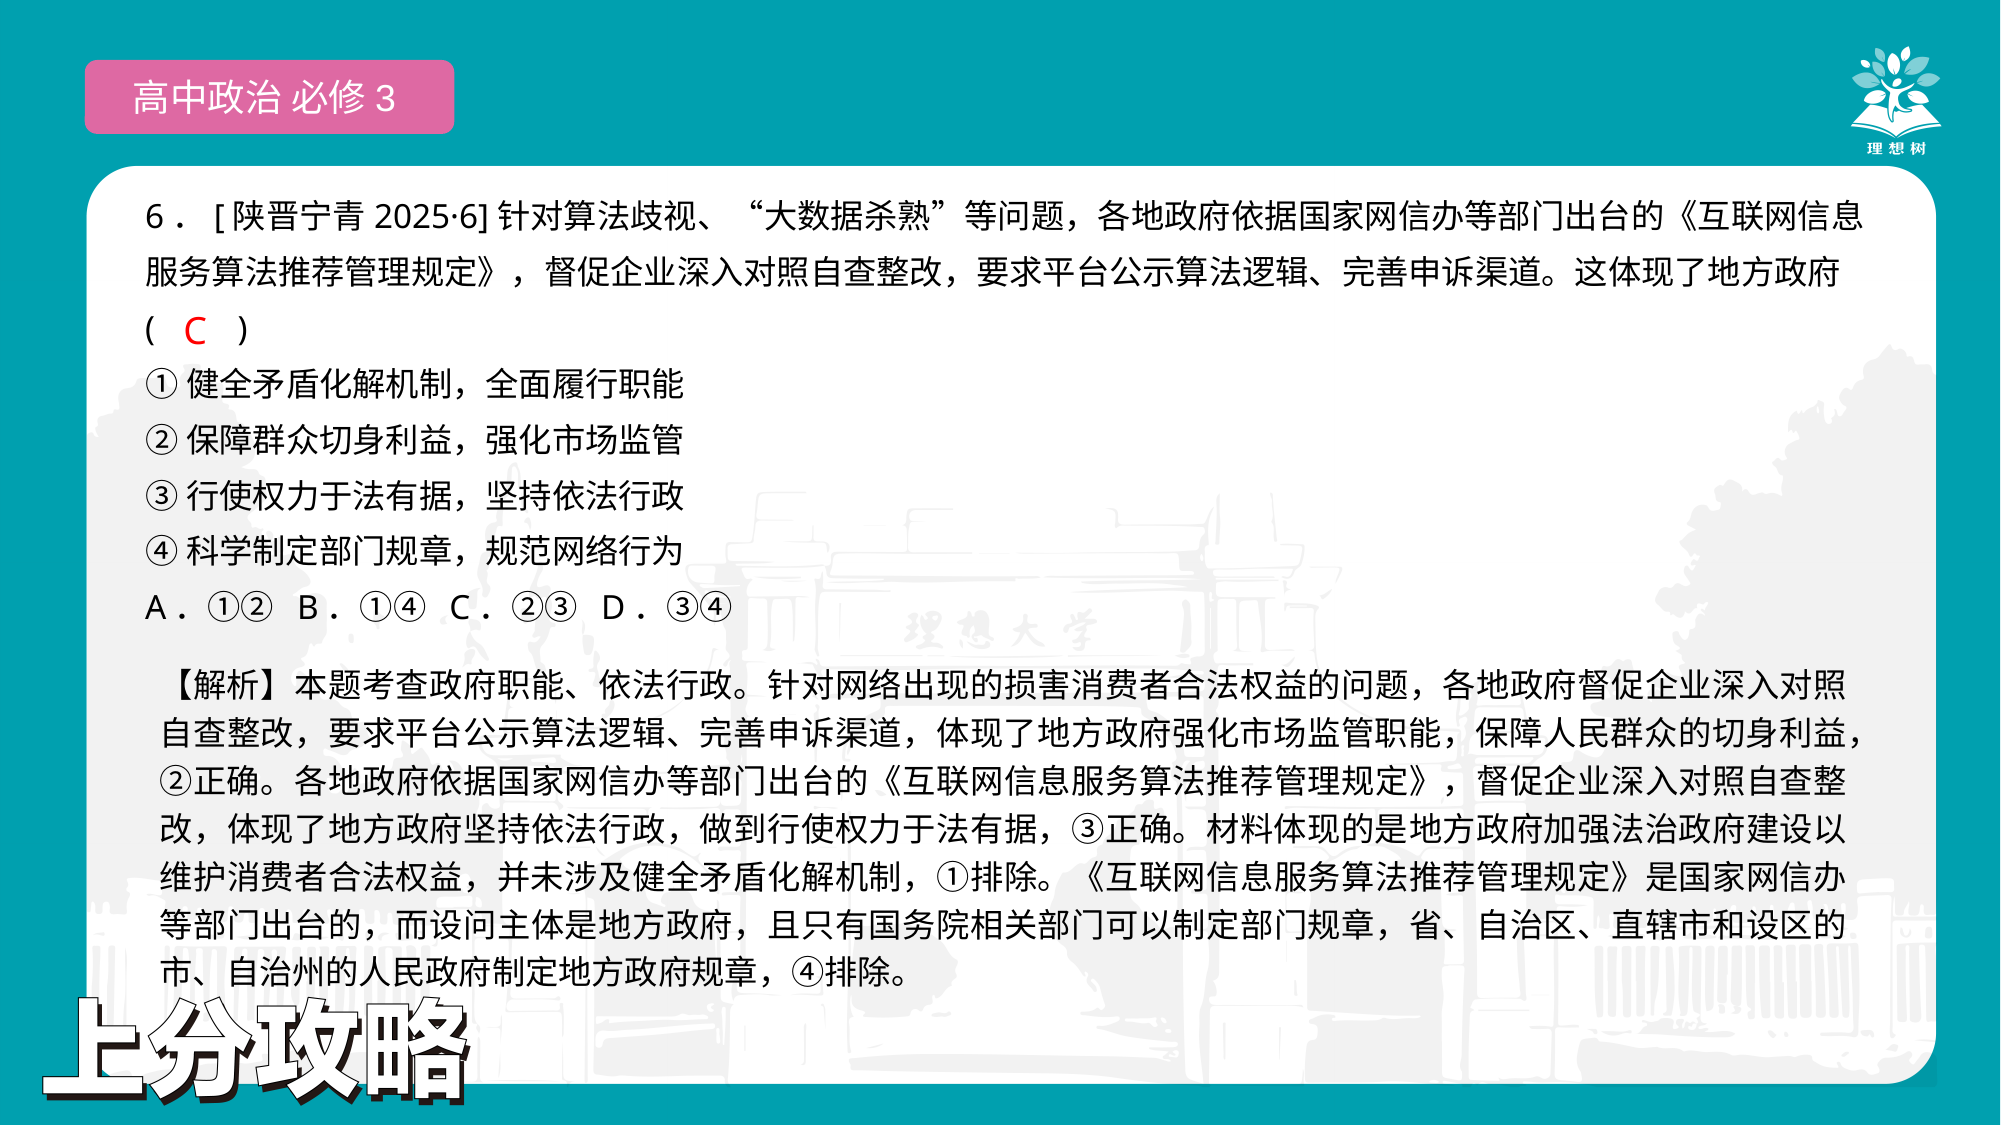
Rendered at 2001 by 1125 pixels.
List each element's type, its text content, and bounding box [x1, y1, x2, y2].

text_box 6．[陕晋宁青2025·6]针对算法歧视、“大数据杀熟”等问题，各地政府依据国家网信办等部门出台的《互联网信息服务算法推荐管理规定》，督促企业深入对照自查整改，要求平台公示算法逻辑、完善申诉渠道。这体现了地方政府 ( ) ①健全矛盾化解机制，全面履行职能 ②保障群众切身利益，强化市场监管 ③行使权力于法有据，坚持依法行政 ④科学制定部门规章，规范网络行为 A．①② B．①④ C．②③ D．③④ [130, 172, 1880, 634]
text_box 【解析】本题考查政府职能、依法行政。针对网络出现的损害消费者合法权益的问题，各地政府督促企业深入对照自查整改，要求平台公示算法逻辑、完善申诉渠道，体现了地方政府强化市场监管职能，保障人民群众的切身利益，②正确。各地政府依据国家网信办等部门出台的《互联网信息服务算法推荐管理规定》，督促企业深入对照自查整改，体现了地方政府坚持依法行政，做到行使权力于法有据，③正确。材料体现的是地方政府加强法治政府建设以维护消费者合法权益，并未涉及健全矛盾化解机制，①排除。《互联网信息服务算法推荐管理规定》是国家网信办等部门出台的，而设问主体是地方政府，且只有国务院相关部门可以制定部门规章，省、自治区、直辖市和设区的市、自治州的人民政府制定地方政府规章，④排除。 [144, 648, 1862, 999]
text_box 高中政治 必修3 [83, 58, 456, 135]
text_box C [158, 277, 276, 360]
picture [0, 0, 2001, 1125]
